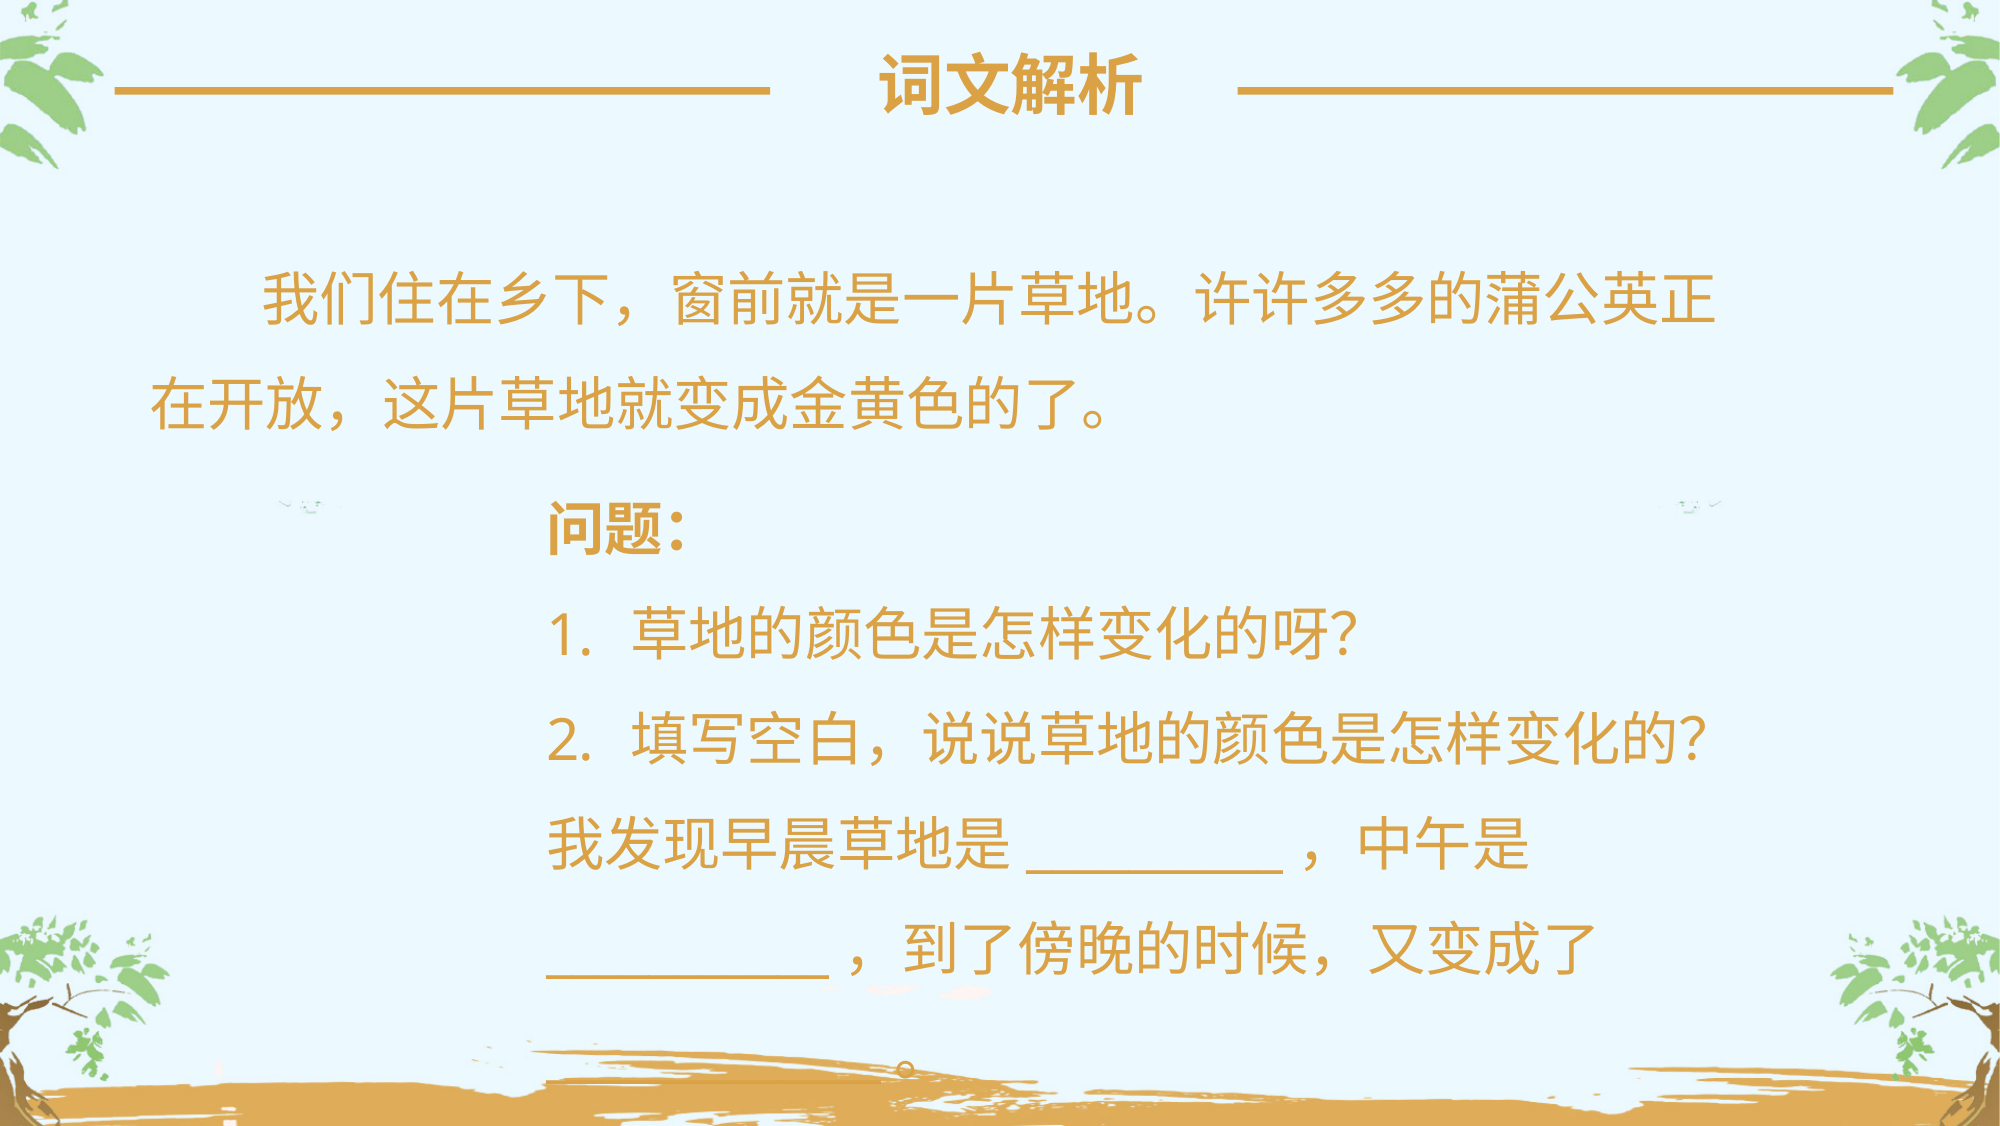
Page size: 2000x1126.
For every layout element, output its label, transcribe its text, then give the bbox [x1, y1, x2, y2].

text_box 问题： 草地的颜色是怎样变化的呀？ 填写空白，说说草地的颜色是怎样变化的？ 我发现早晨草地是__________，中午是___________，到了傍晚的时候，又变成了_____________。 [531, 449, 1859, 1095]
picture [0, 0, 2000, 1126]
text_box 我们住在乡下，窗前就是一片草地。许许多多的蒲公英正在开放，这片草地就变成金黄色的了。 [134, 220, 1771, 445]
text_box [114, 41, 1894, 124]
